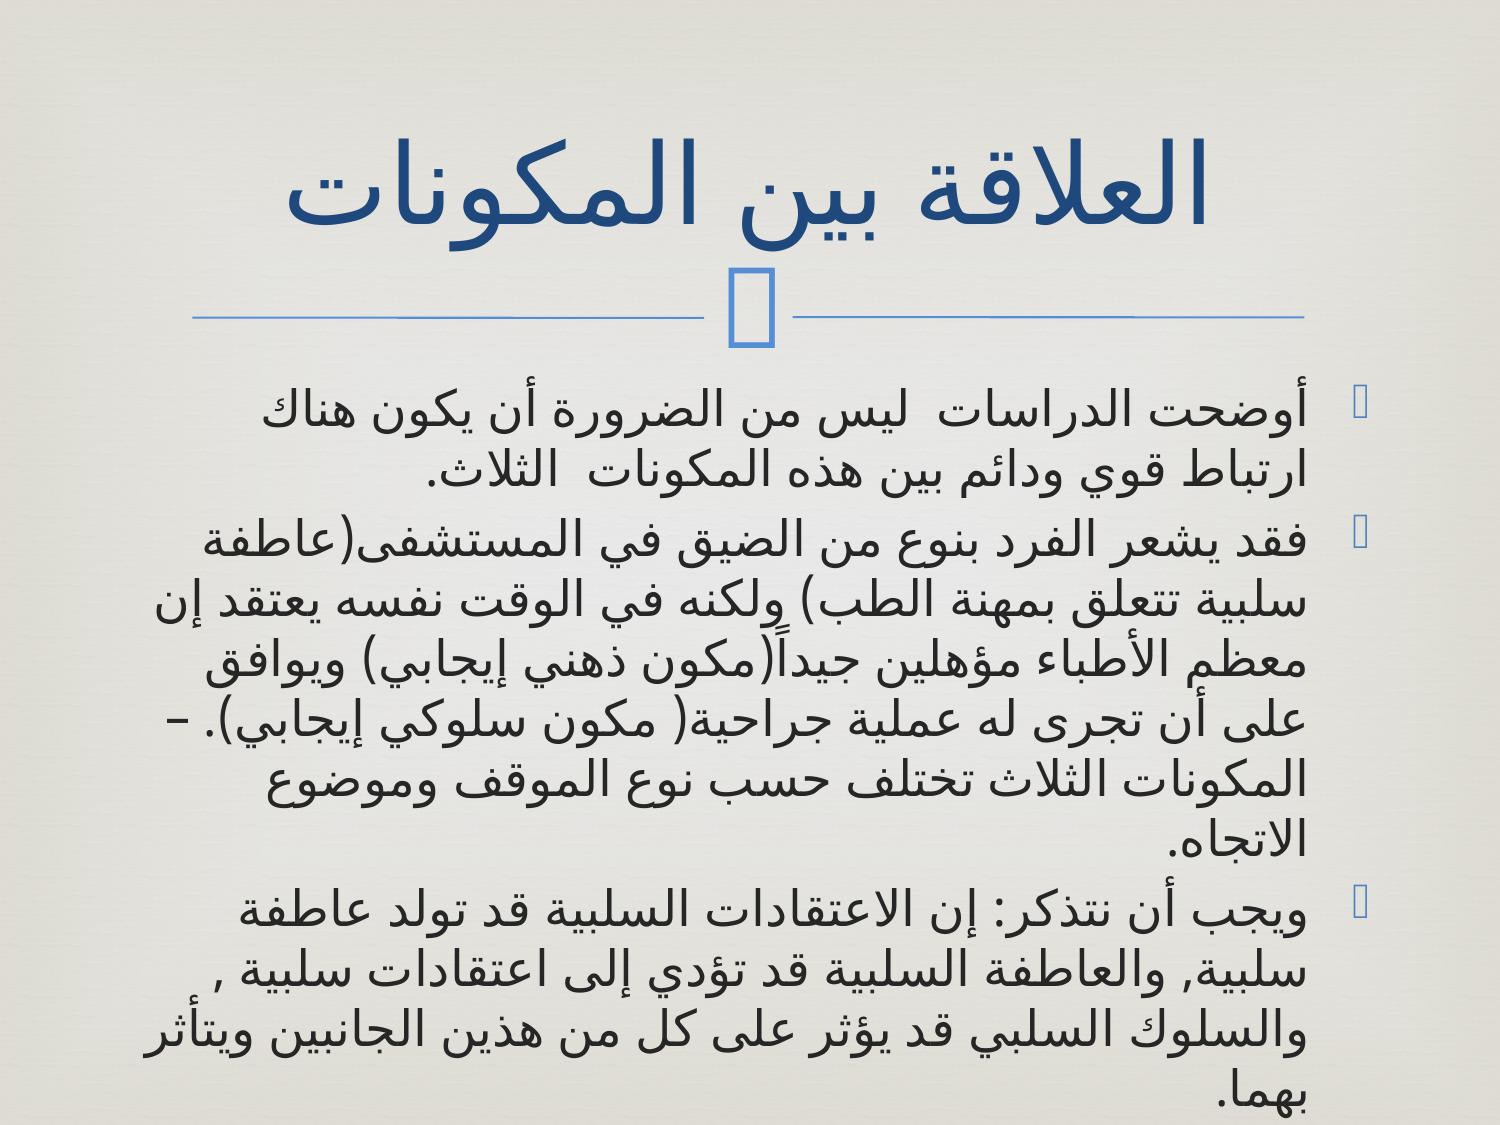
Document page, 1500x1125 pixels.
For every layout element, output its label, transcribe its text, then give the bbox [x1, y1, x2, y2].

list أوضحت الدراسات ليس من الضرورة أن يكون هناك ارتباط قوي ودائم بين هذه المكونات الثلاث. فقد يشعر الفرد بنوع من الضيق في المستشفى(عاطفة سلبية تتعلق بمهنة الطب) ولكنه في الوقت نفسه يعتقد إن معظم الأطباء مؤهلين جيداً(مكون ذهني إيجابي) ويوافق على أن تجرى له عملية جراحية( مكون سلوكي إيجابي). – المكونات الثلاث تختلف حسب نوع الموقف وموضوع الاتجاه. ويجب أن نتذكر: إن الاعتقادات السلبية قد تولد عاطفة سلبية, والعاطفة السلبية قد تؤدي إلى اعتقادات سلبية , والسلوك السلبي قد يؤثر على كل من هذين الجانبين ويتأثر بهما. [114, 368, 1386, 1005]
title العلاقة بين المكونات [112, 93, 1386, 267]
